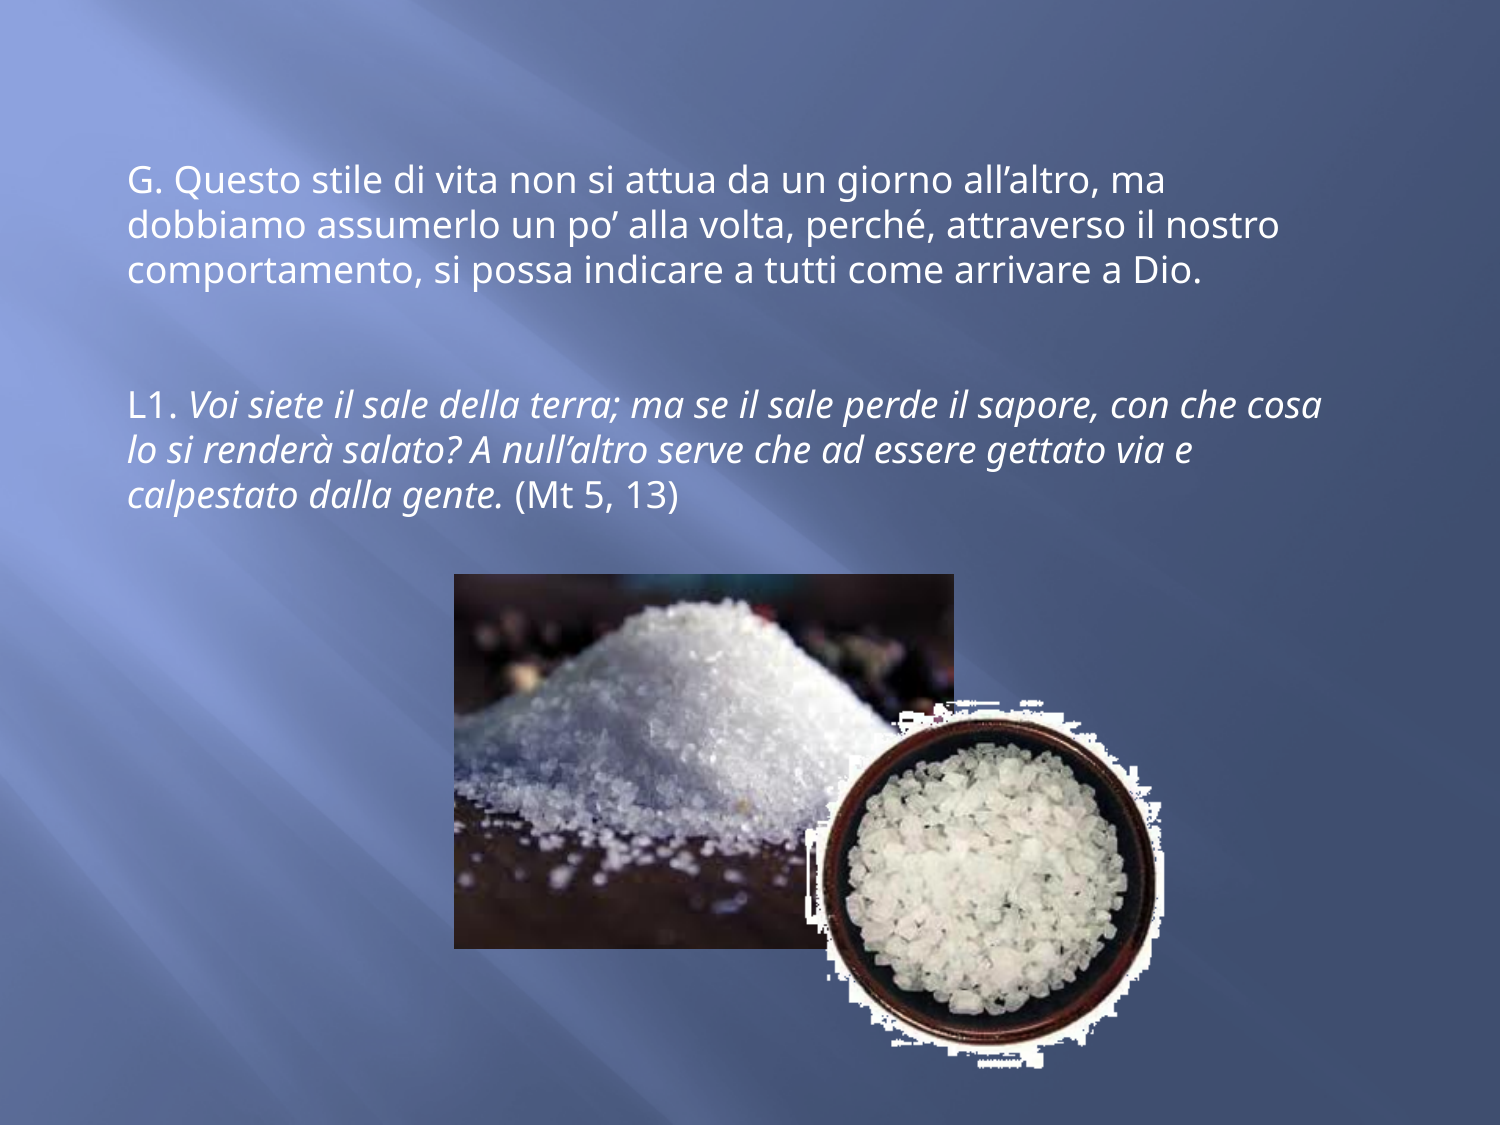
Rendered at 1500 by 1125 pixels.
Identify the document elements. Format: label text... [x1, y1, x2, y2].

text_box G. Questo stile di vita non si attua da un giorno all’altro, ma dobbiamo assumerlo un po’ alla volta, perché, attraverso il nostro comportamento, si possa indicare a tutti come arrivare a Dio. L1. Voi siete il sale della terra; ma se il sale perde il sapore, con che cosa lo si renderà salato? A null’altro serve che ad essere gettato via e calpestato dalla gente. (Mt 5, 13) [112, 148, 1365, 524]
picture [454, 573, 1188, 1083]
